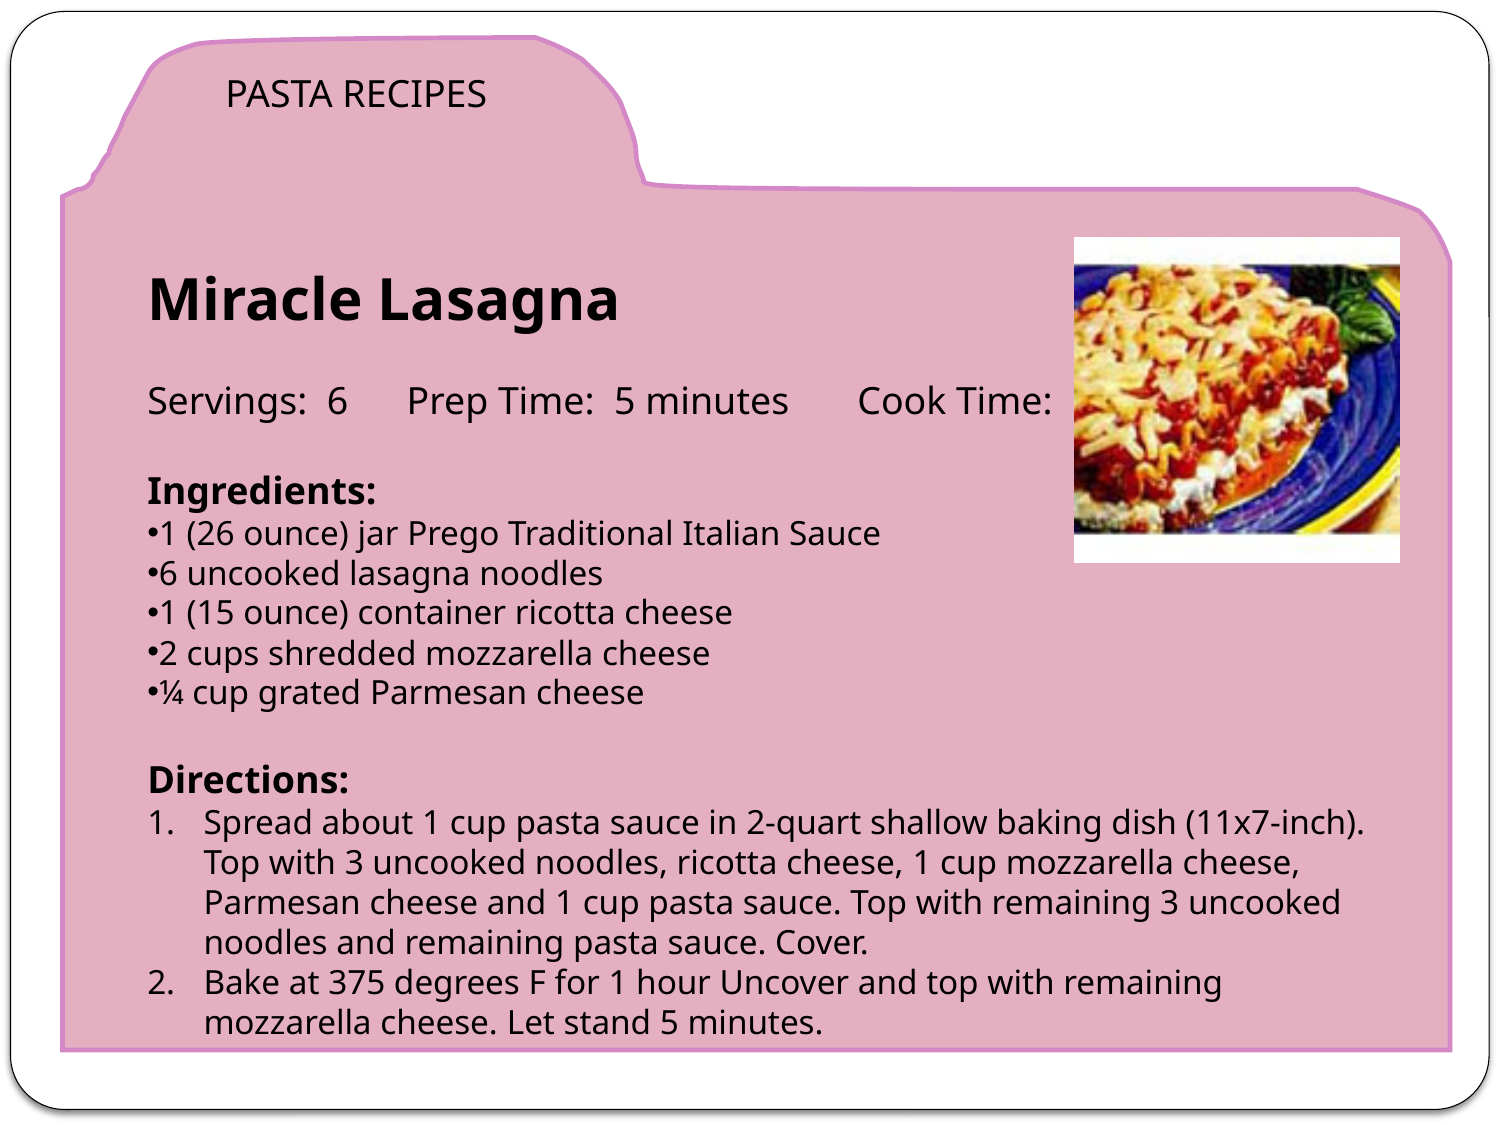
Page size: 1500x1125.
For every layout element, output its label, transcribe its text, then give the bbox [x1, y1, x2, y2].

text_box Miracle Lasagna Servings: 6 Prep Time: 5 minutes Cook Time: 1 Hr 5 min Ingredients: 1 (26 ounce) jar Prego Traditional Italian Sauce 6 uncooked lasagna noodles 1 (15 ounce) container ricotta cheese 2 cups shredded mozzarella cheese ¼ cup grated Parmesan cheese Directions: Spread about 1 cup pasta sauce in 2-quart shallow baking dish (11x7-inch). Top with 3 uncooked noodles, ricotta cheese, 1 cup mozzarella cheese, Parmesan cheese and 1 cup pasta sauce. Top with remaining 3 uncooked noodles and remaining pasta sauce. Cover. Bake at 375 degrees F for 1 hour Uncover and top with remaining mozzarella cheese. Let stand 5 minutes. [62, 37, 1450, 1051]
picture [1074, 237, 1401, 563]
text_box PASTA RECIPES [187, 62, 525, 123]
